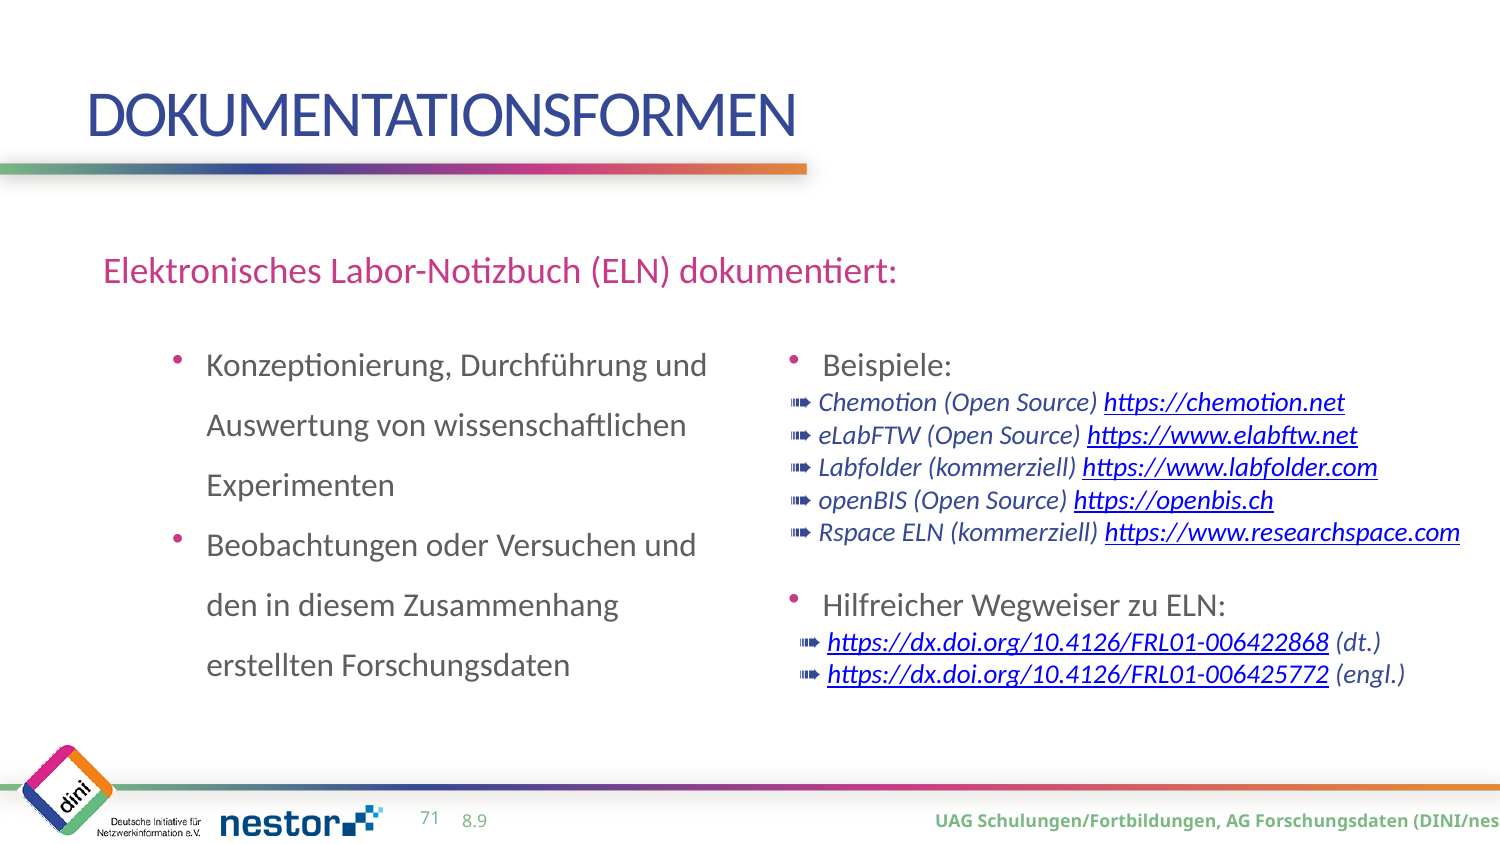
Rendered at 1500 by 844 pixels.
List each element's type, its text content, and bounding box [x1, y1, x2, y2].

picture [1423, 817, 1428, 825]
text_box ➠ Chemotion (Open Source) https://chemotion.net ➠ eLabFTW (Open Source) https://www.elabftw.net ➠ Labfolder (kommerziell) https://www.labfolder.com ➠ openBIS (Open Source) https://openbis.ch ➠ Rspace ELN (kommerziell) https://www.researchspace.com [786, 381, 1500, 551]
picture [0, 731, 1500, 844]
title Dokumentationsformen [77, 61, 1423, 158]
text_box Beispiele: Hilfreicher Wegweiser zu ELN: [773, 316, 1338, 466]
slide_number 70 [406, 801, 454, 841]
text_box ➠ https://dx.doi.org/10.4126/FRL01-006422868 (dt.) ➠ https://dx.doi.org/10.4126/FRL01-006425772 (engl.) [795, 621, 1409, 693]
list Elektronisches Labor-Notizbuch (ELN) dokumentiert: [88, 238, 1432, 301]
text_box 8.9 [433, 801, 502, 838]
list Konzeptionierung, Durchführung und Auswertung von wissenschaftlichen Experimenten Beobachtungen oder Versuchen und den in diesem Zusammenhang erstellten Forschungsdaten [157, 316, 750, 773]
picture [1280, 819, 1289, 825]
picture [0, 138, 837, 204]
